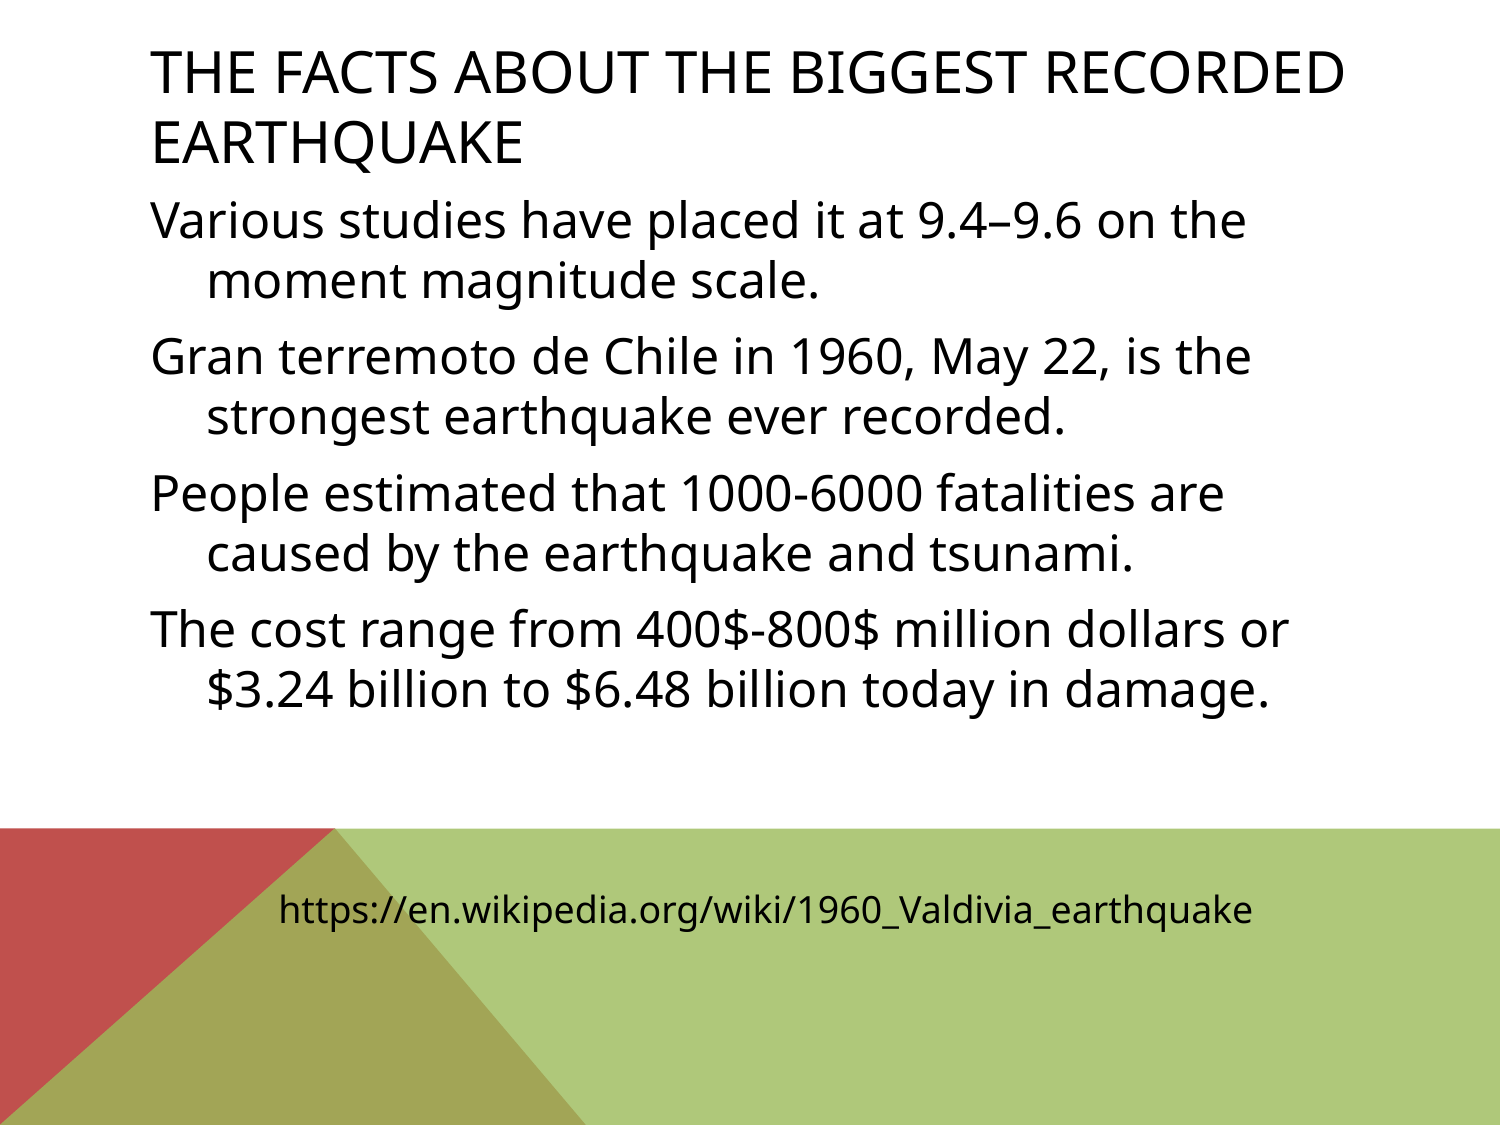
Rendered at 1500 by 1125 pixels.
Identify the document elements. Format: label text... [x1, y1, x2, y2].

text_box https://en.wikipedia.org/wiki/1960_Valdivia_earthquake [263, 878, 1270, 938]
title The facts about the biggest recorded earthquake [135, 60, 1369, 150]
list Various studies have placed it at 9.4–9.6 on the moment magnitude scale. Gran terremoto de Chile in 1960, May 22, is the strongest earthquake ever recorded. People estimated that 1000-6000 fatalities are caused by the earthquake and tsunami. The cost range from 400$-800$ million dollars or $3.24 billion to $6.48 billion today in damage. [135, 180, 1369, 768]
